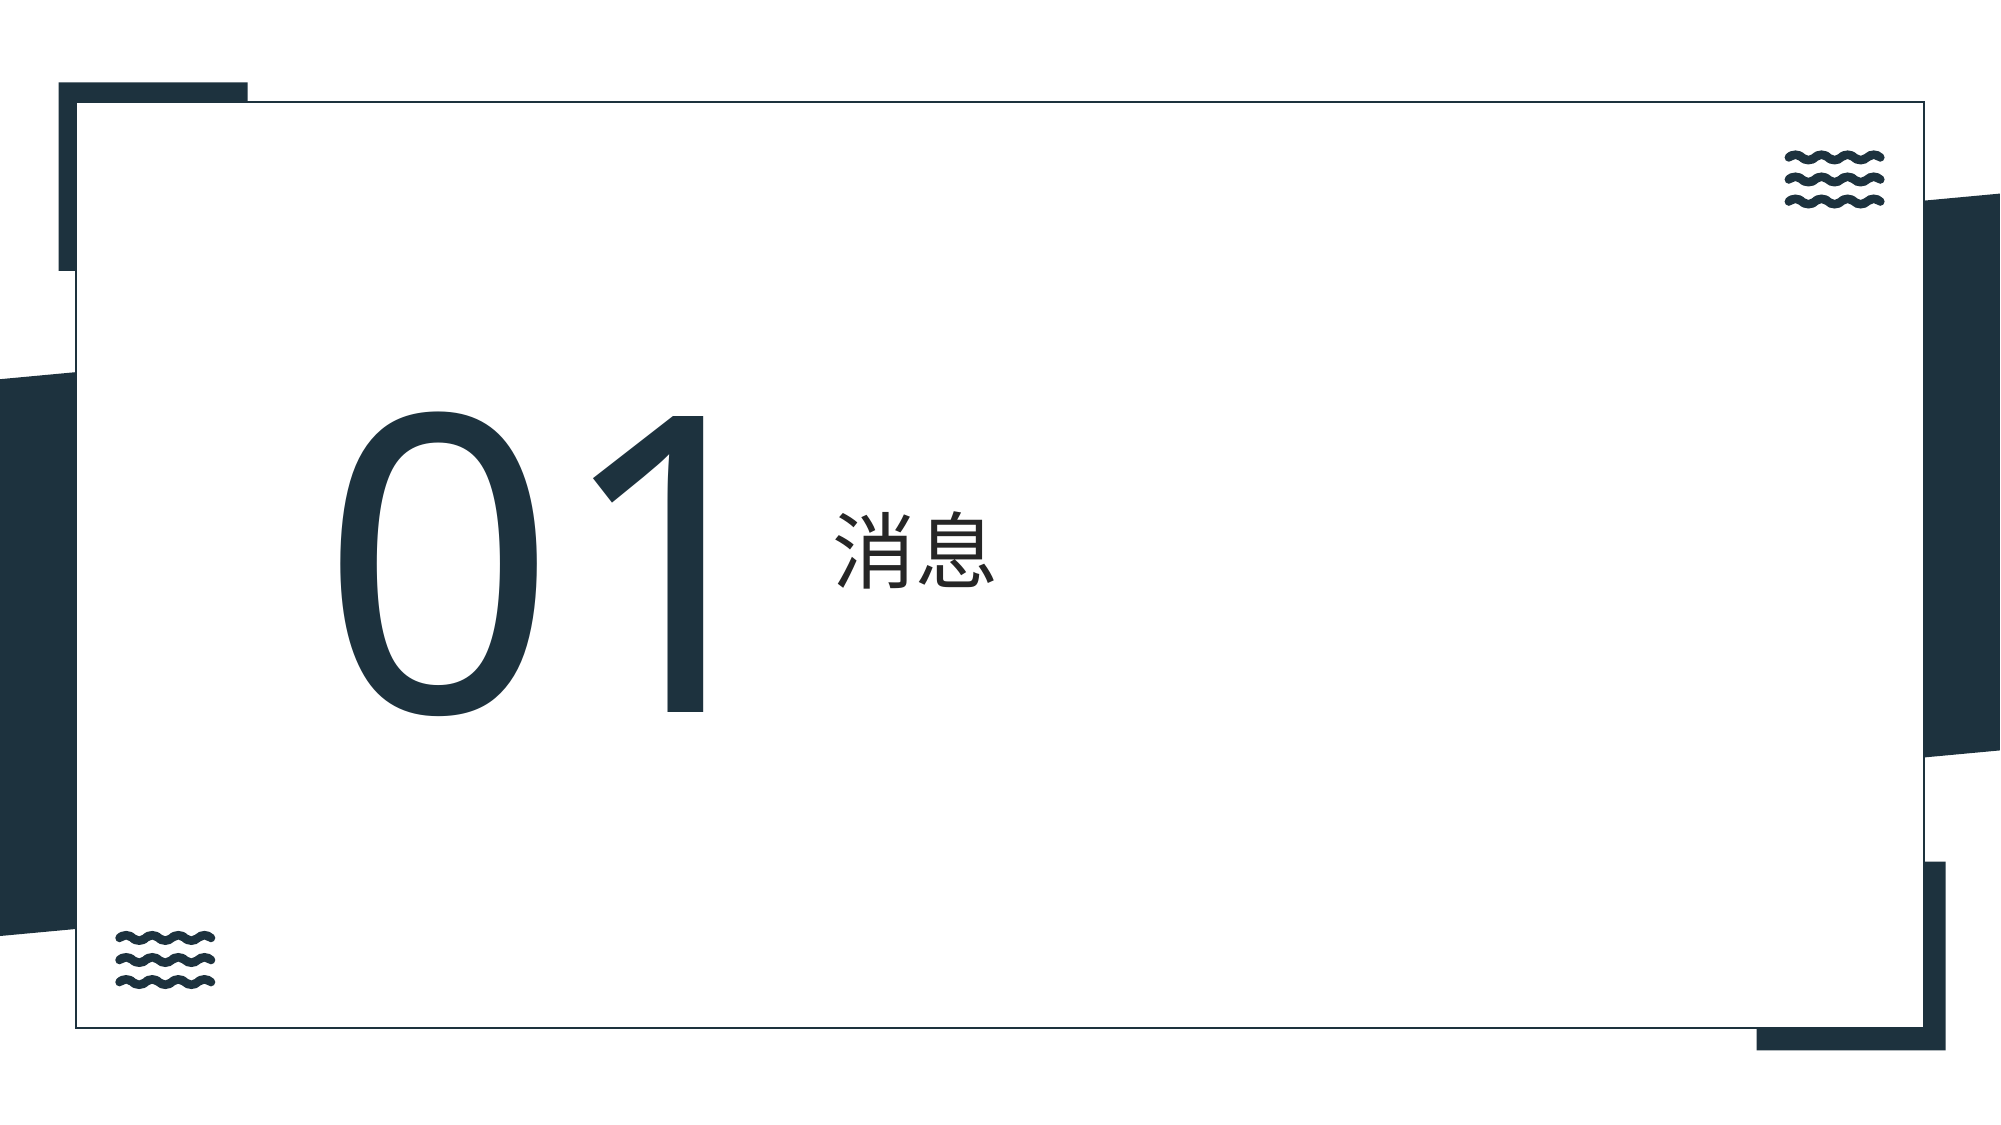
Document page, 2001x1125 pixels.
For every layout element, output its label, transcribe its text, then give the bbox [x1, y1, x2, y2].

text_box [75, 101, 1925, 1029]
text_box [1784, 194, 1885, 209]
text_box [115, 930, 216, 946]
text_box [1925, 192, 2000, 759]
text_box [115, 952, 216, 968]
text_box [1784, 150, 1885, 165]
text_box [1756, 861, 1947, 1051]
text_box [1784, 172, 1885, 187]
text_box [58, 81, 249, 272]
text_box [0, 371, 75, 938]
text_box 消息 [817, 491, 1625, 606]
text_box 01 [216, 290, 898, 803]
text_box [115, 975, 216, 990]
